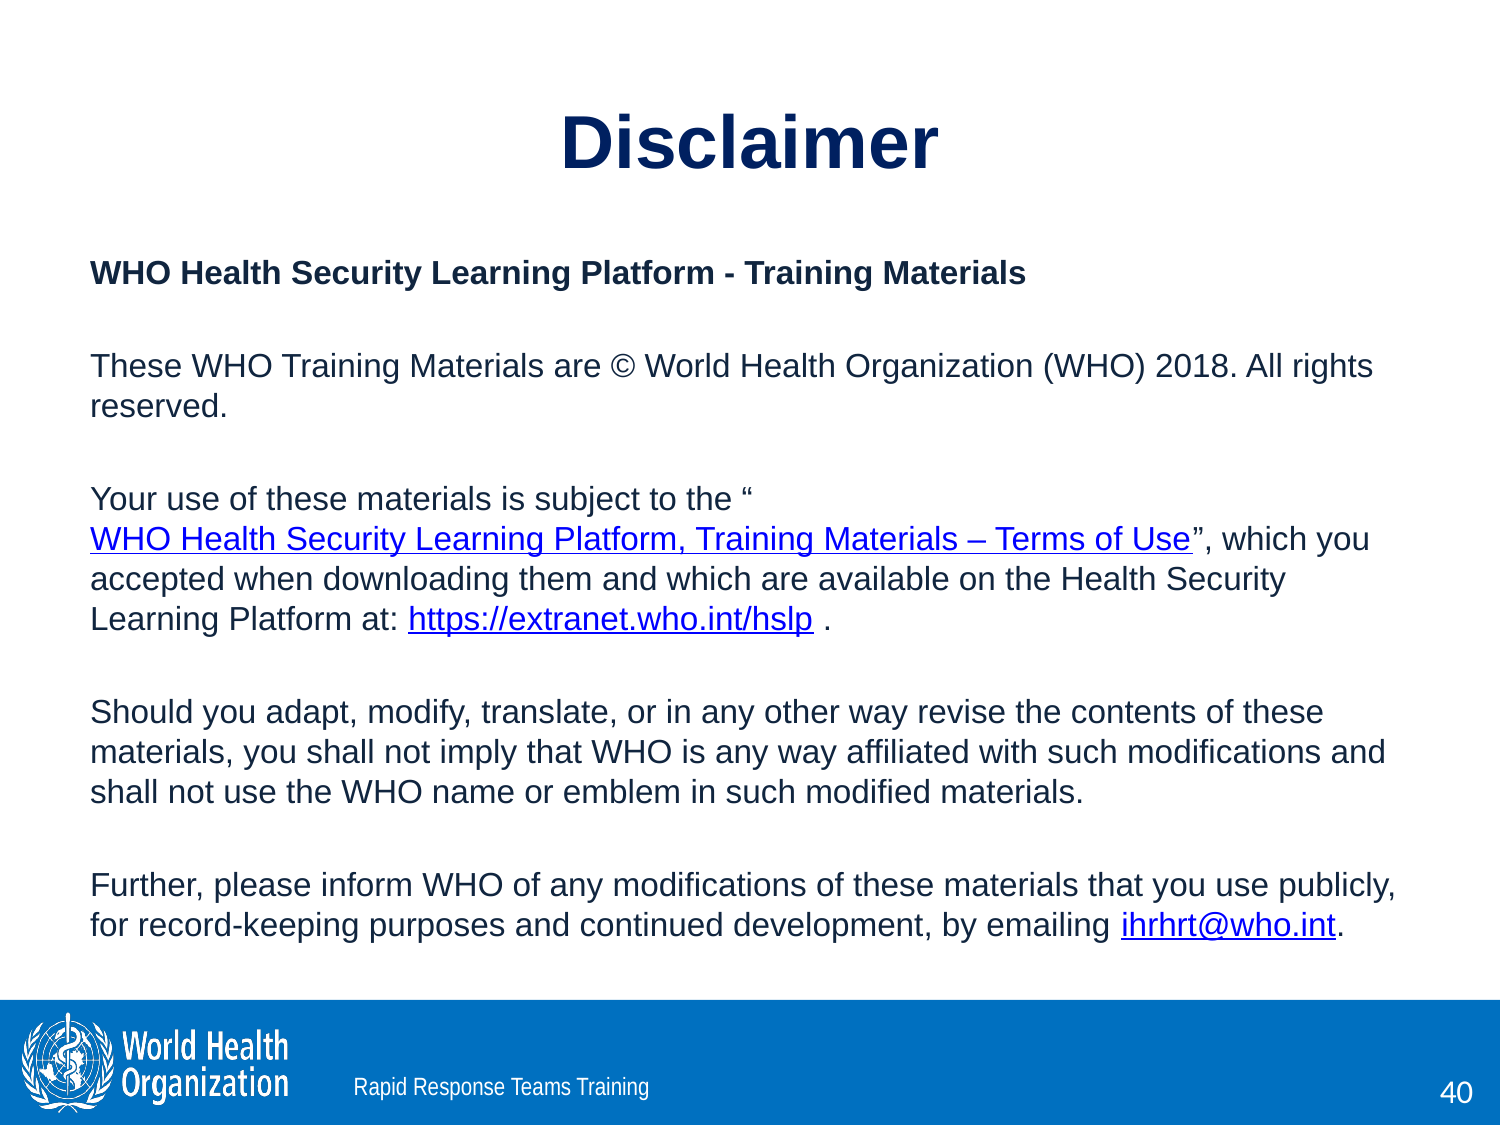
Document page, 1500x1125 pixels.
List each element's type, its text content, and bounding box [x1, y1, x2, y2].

picture [21, 1012, 288, 1113]
list WHO Health Security Learning Platform - Training Materials These WHO Training Materials are © World Health Organization (WHO) 2018. All rights reserved. Your use of these materials is subject to the “WHO Health Security Learning Platform, Training Materials – Terms of Use”, which you accepted when downloading them and which are available on the Health Security Learning Platform at: https://extranet.who.int/hslp . Should you adapt, modify, translate, or in any other way revise the contents of these materials, you shall not imply that WHO is any way affiliated with such modifications and shall not use the WHO name or emblem in such modified materials. Further, please inform WHO of any modifications of these materials that you use publicly, for record-keeping purposes and continued development, by emailing ihrhrt@who.int. [75, 243, 1425, 986]
title Disclaimer [75, 45, 1425, 233]
